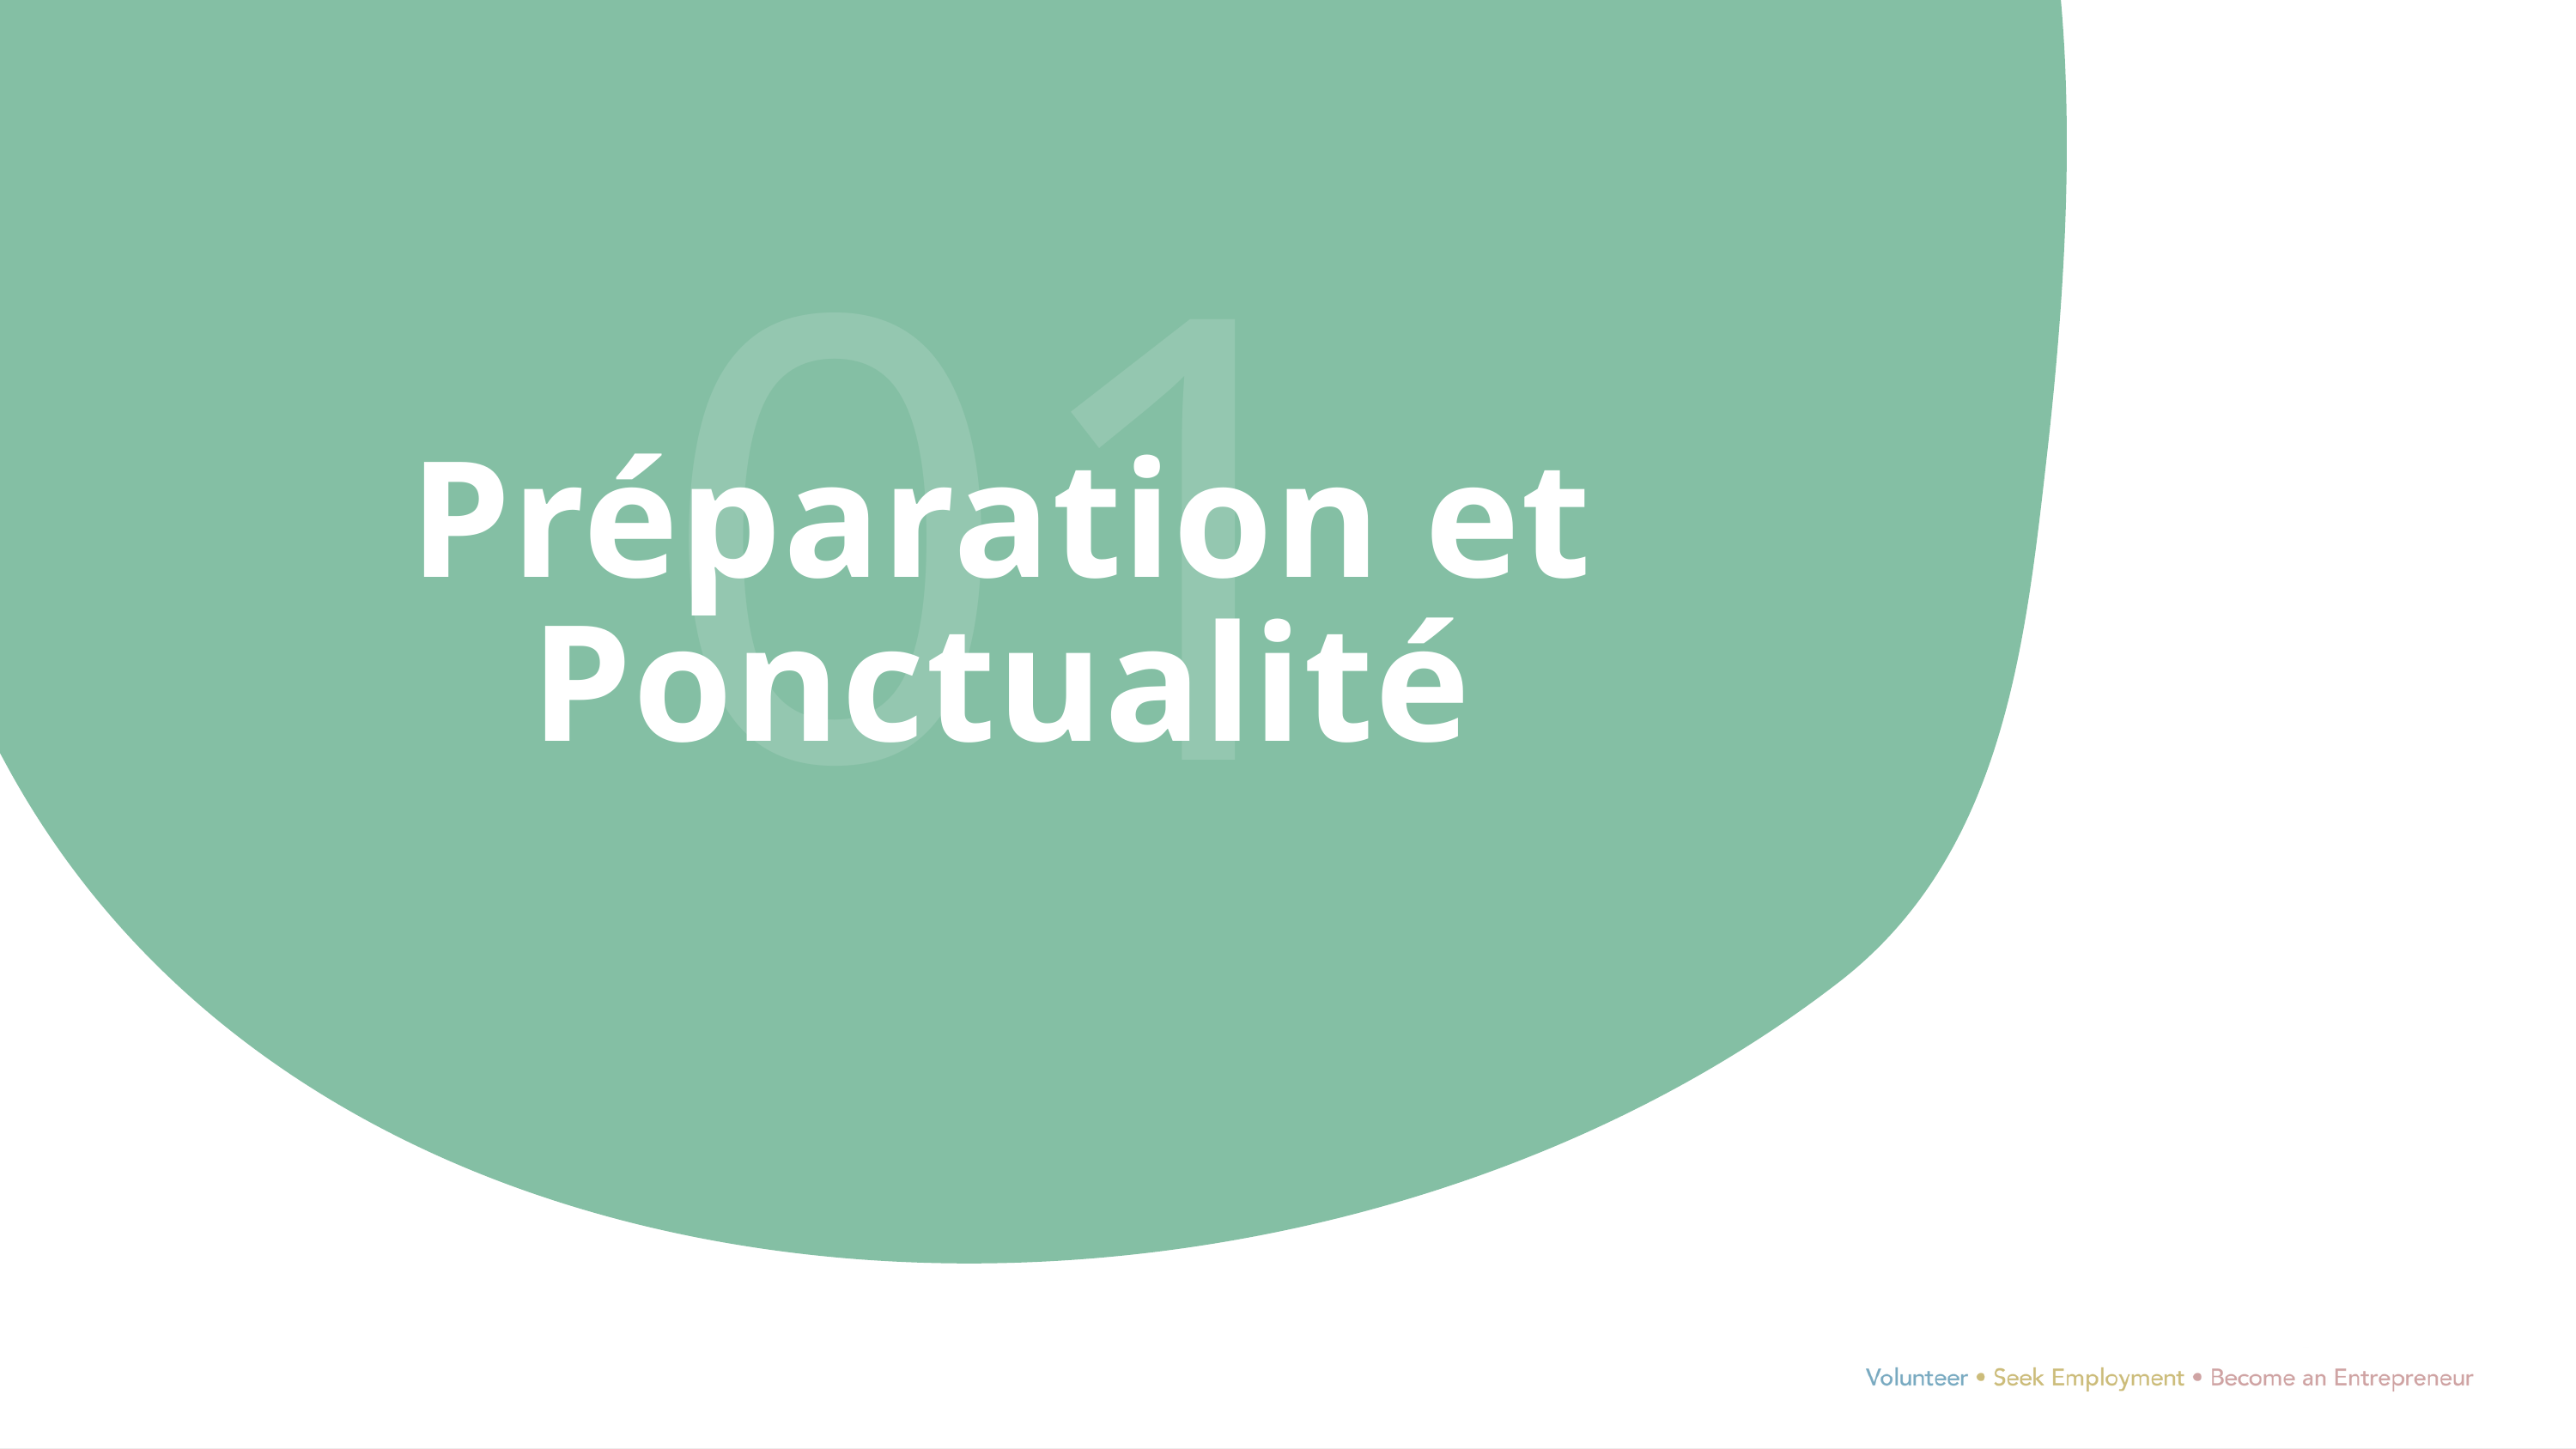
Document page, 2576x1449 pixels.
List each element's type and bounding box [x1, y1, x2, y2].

text_box [7, 10, 2069, 1322]
text_box [1827, 1347, 2538, 1421]
